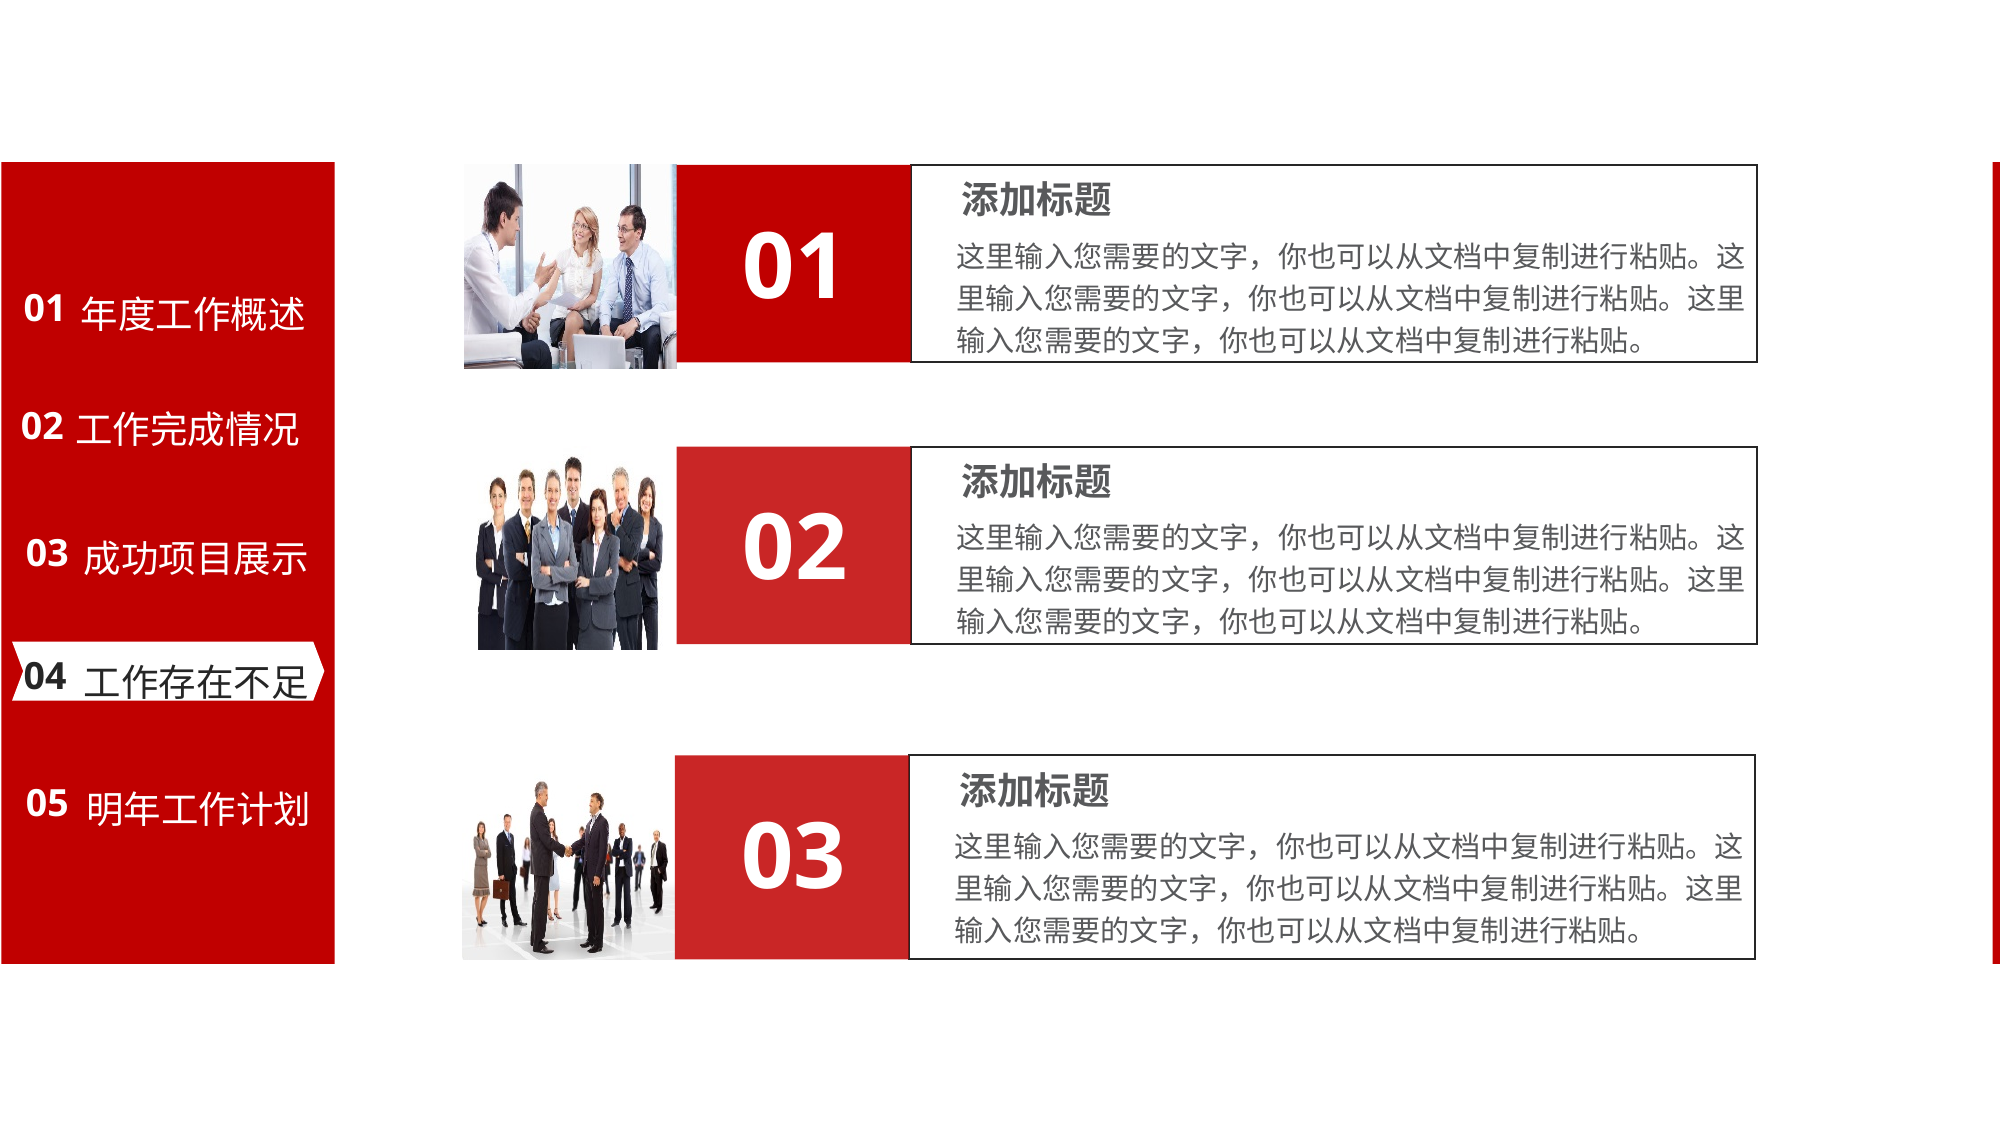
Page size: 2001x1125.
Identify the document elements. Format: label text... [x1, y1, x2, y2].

text_box 02 [6, 394, 91, 589]
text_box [676, 164, 911, 363]
text_box [908, 754, 1756, 960]
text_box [676, 446, 911, 645]
text_box 04 [8, 644, 94, 839]
text_box 01 [8, 276, 94, 394]
text_box 年度工作概述 [40, 261, 347, 344]
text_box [941, 168, 1786, 367]
text_box 05 [10, 771, 96, 966]
text_box 03 [10, 521, 96, 644]
picture [462, 756, 674, 960]
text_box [939, 759, 1784, 957]
text_box 成功项目展示 [43, 504, 350, 588]
text_box 明年工作计划 [45, 756, 352, 839]
text_box [911, 446, 1758, 645]
picture [462, 446, 675, 650]
picture [464, 164, 677, 369]
text_box [0, 161, 336, 965]
text_box [1991, 161, 2000, 965]
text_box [941, 450, 1786, 648]
text_box 工作存在不足 [43, 629, 350, 712]
text_box [911, 164, 1758, 363]
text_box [674, 755, 909, 960]
text_box 工作完成情况 [34, 376, 341, 459]
